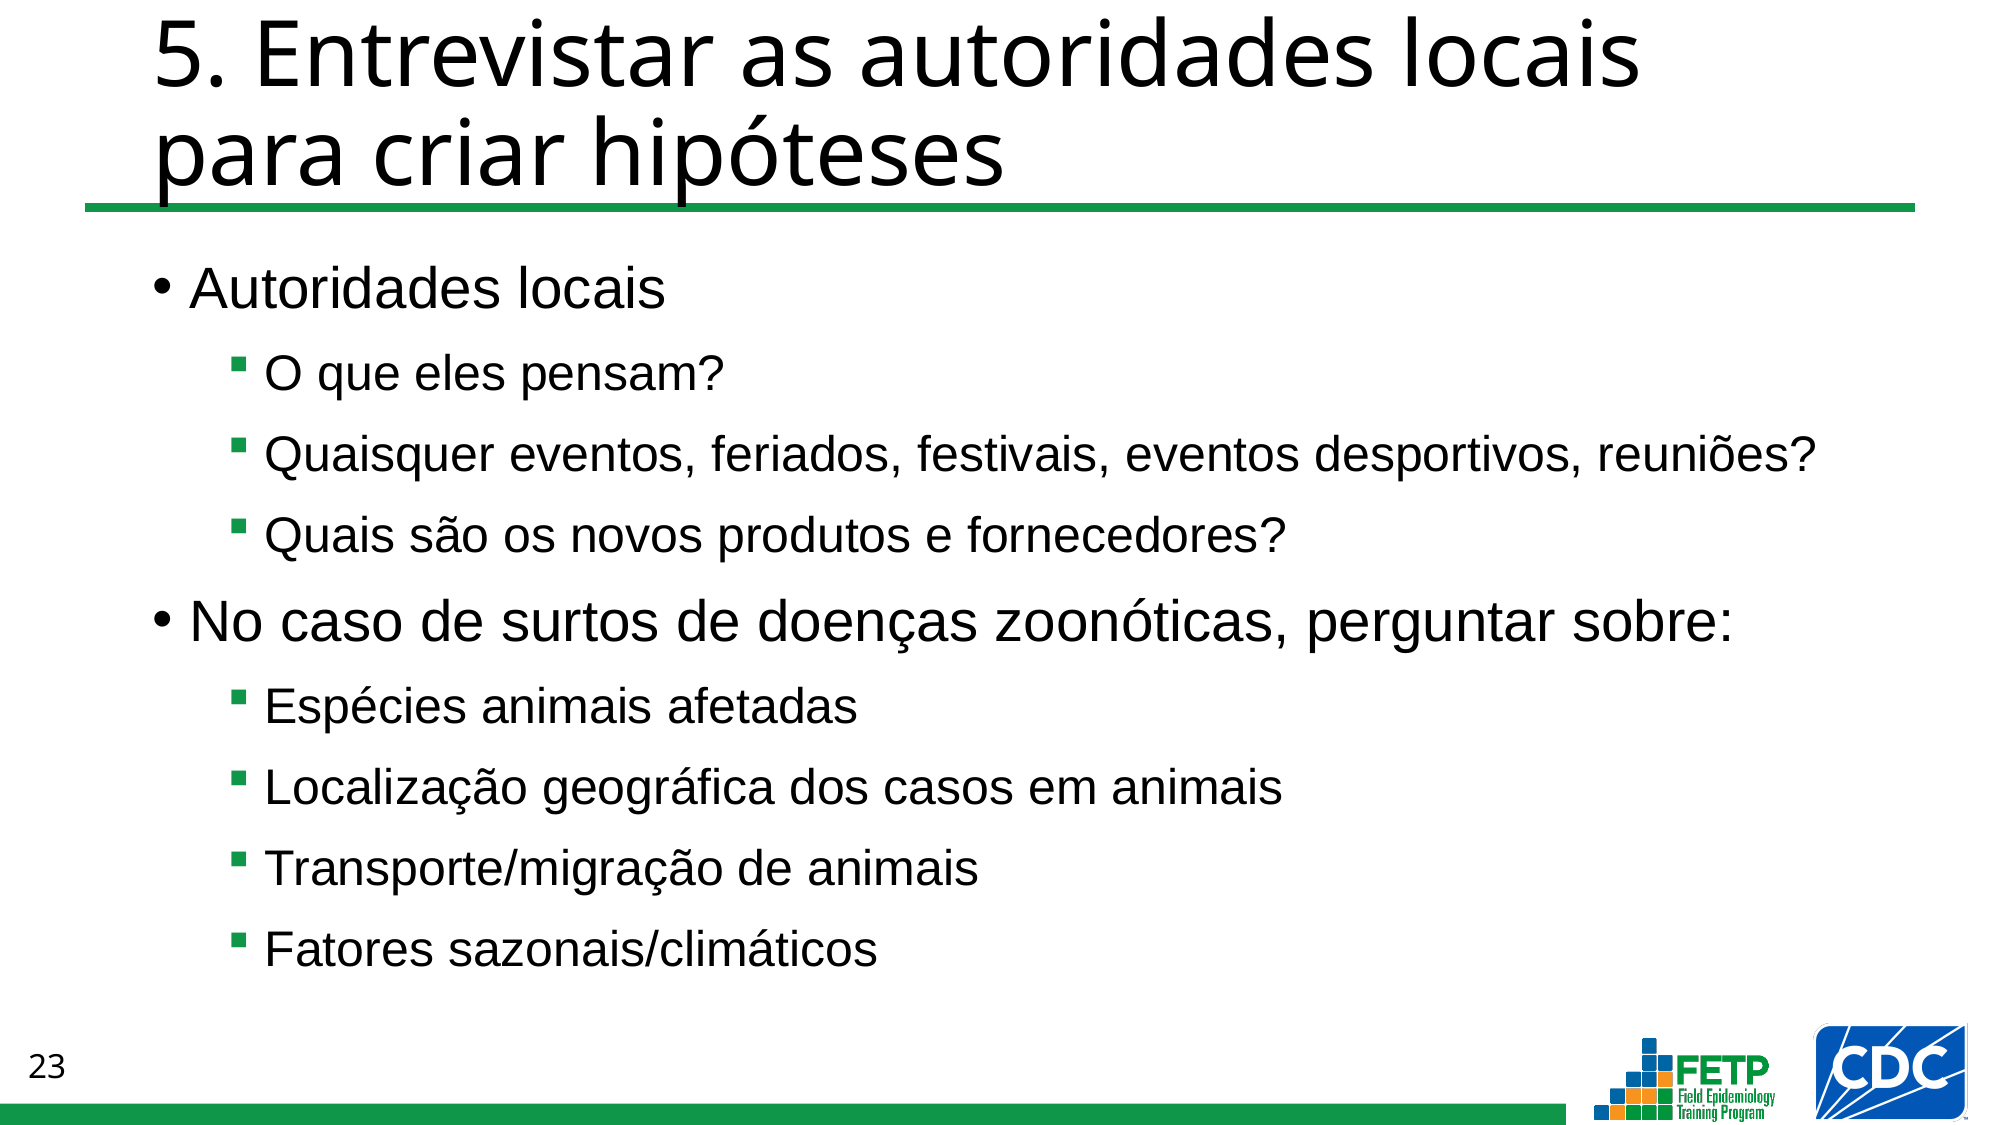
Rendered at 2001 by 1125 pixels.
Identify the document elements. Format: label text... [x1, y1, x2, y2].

picture [1813, 1023, 1968, 1122]
picture [1594, 1038, 1775, 1122]
list Autoridades locais O que eles pensam? Quaisquer eventos, feriados, festivais, eventos desportivos, reuniões? Quais são os novos produtos e fornecedores? No caso de surtos de doenças zoonóticas, perguntar sobre: Espécies animais afetadas Localização geográfica dos casos em animais Transporte/migração de animais Fatores sazonais/climáticos [137, 242, 1863, 1004]
title 5. Entrevistar as autoridades locais para criar hipóteses [137, 0, 1863, 207]
